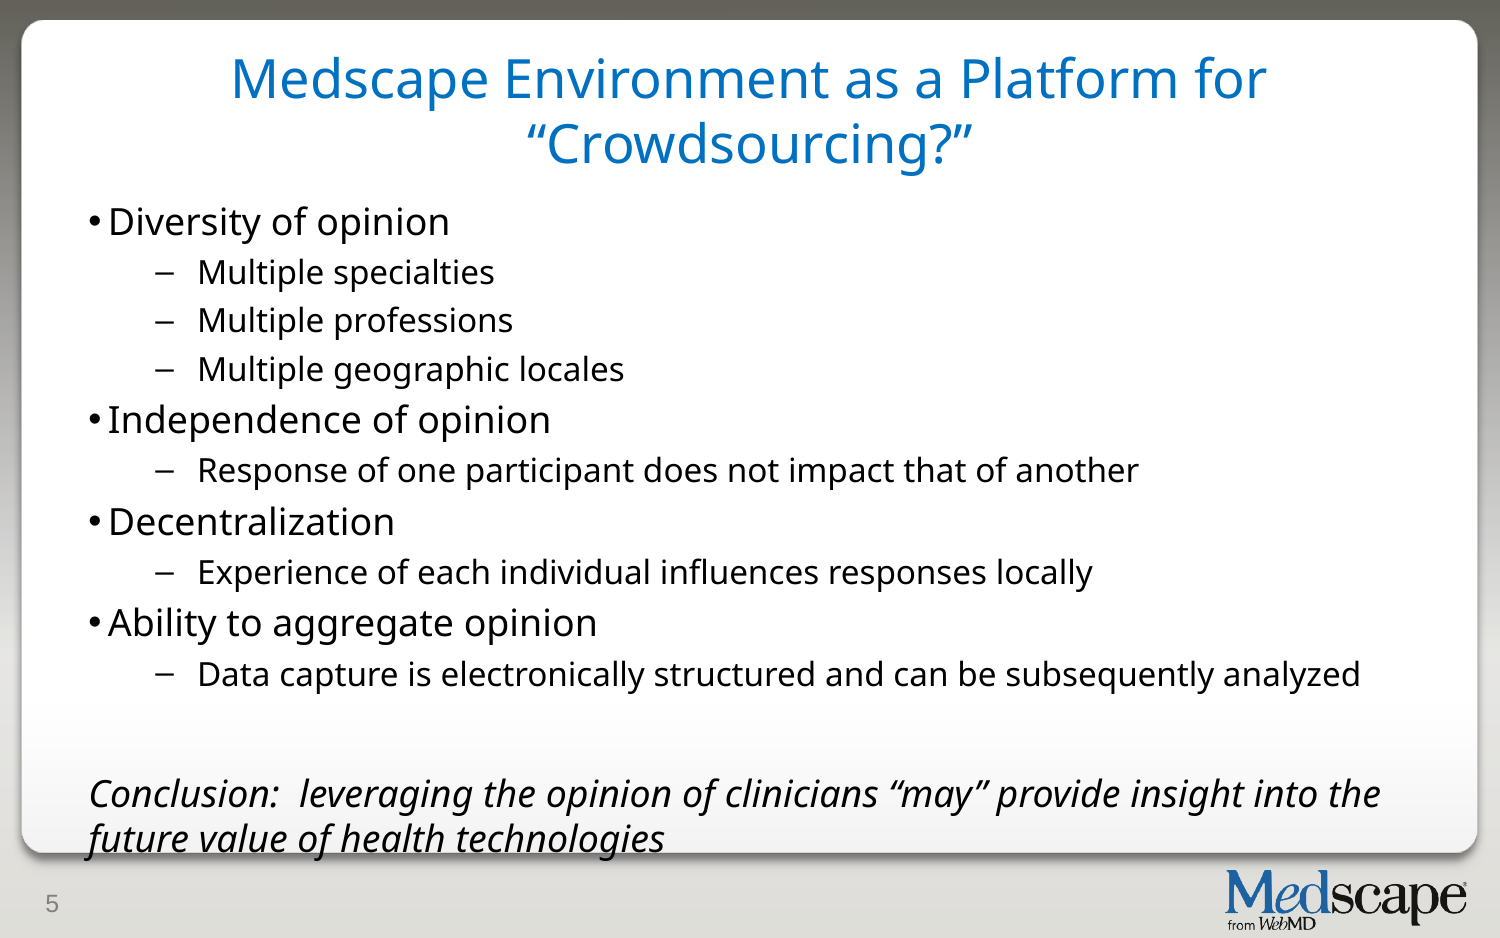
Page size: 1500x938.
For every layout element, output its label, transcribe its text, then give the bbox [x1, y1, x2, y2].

title Medscape Environment as a Platform for “Crowdsourcing?” [74, 37, 1426, 194]
picture [0, 0, 1500, 938]
list Diversity of opinion Multiple specialties Multiple professions Multiple geographic locales Independence of opinion Response of one participant does not impact that of another Decentralization Experience of each individual influences responses locally Ability to aggregate opinion Data capture is electronically structured and can be subsequently analyzed Conclusion: leveraging the opinion of clinicians “may” provide insight into the future value of health technologies [74, 194, 1426, 864]
